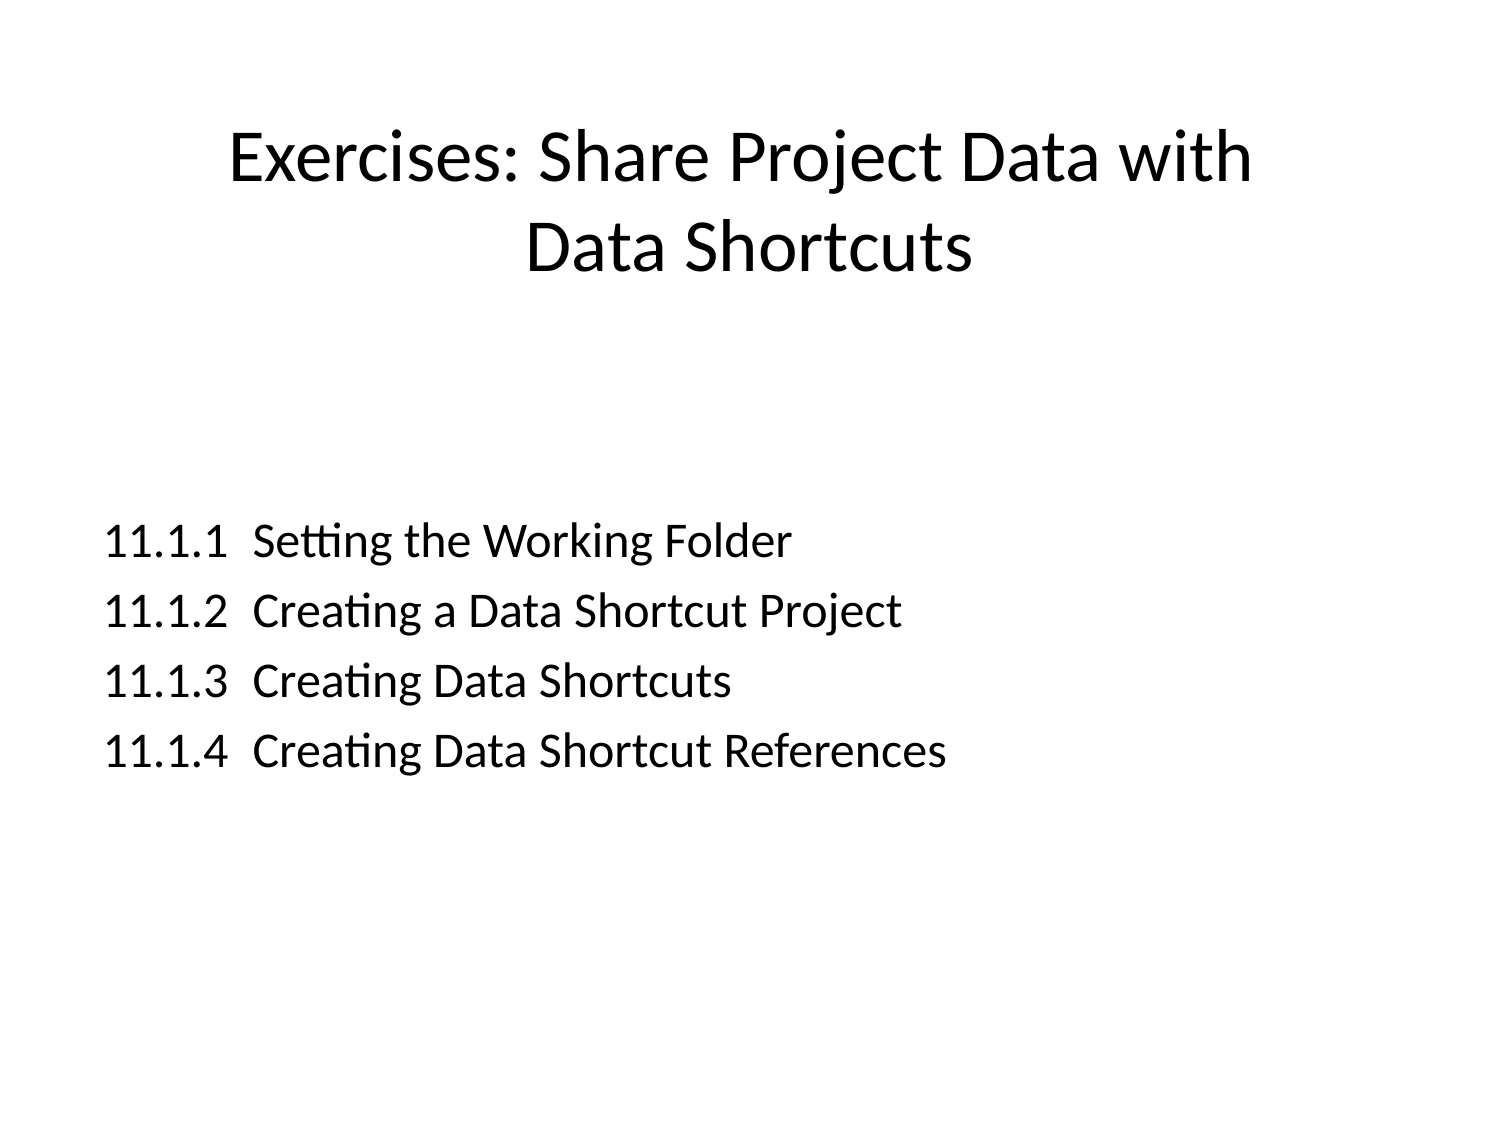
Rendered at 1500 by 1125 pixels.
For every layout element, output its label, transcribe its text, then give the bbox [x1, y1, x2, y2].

title Exercises: Share Project Data with Data Shortcuts [75, 37, 1425, 355]
list 11.1.1 Setting the Working Folder 11.1.2 Creating a Data Shortcut Project 11.1.3 Creating Data Shortcuts 11.1.4 Creating Data Shortcut References [87, 500, 1425, 900]
